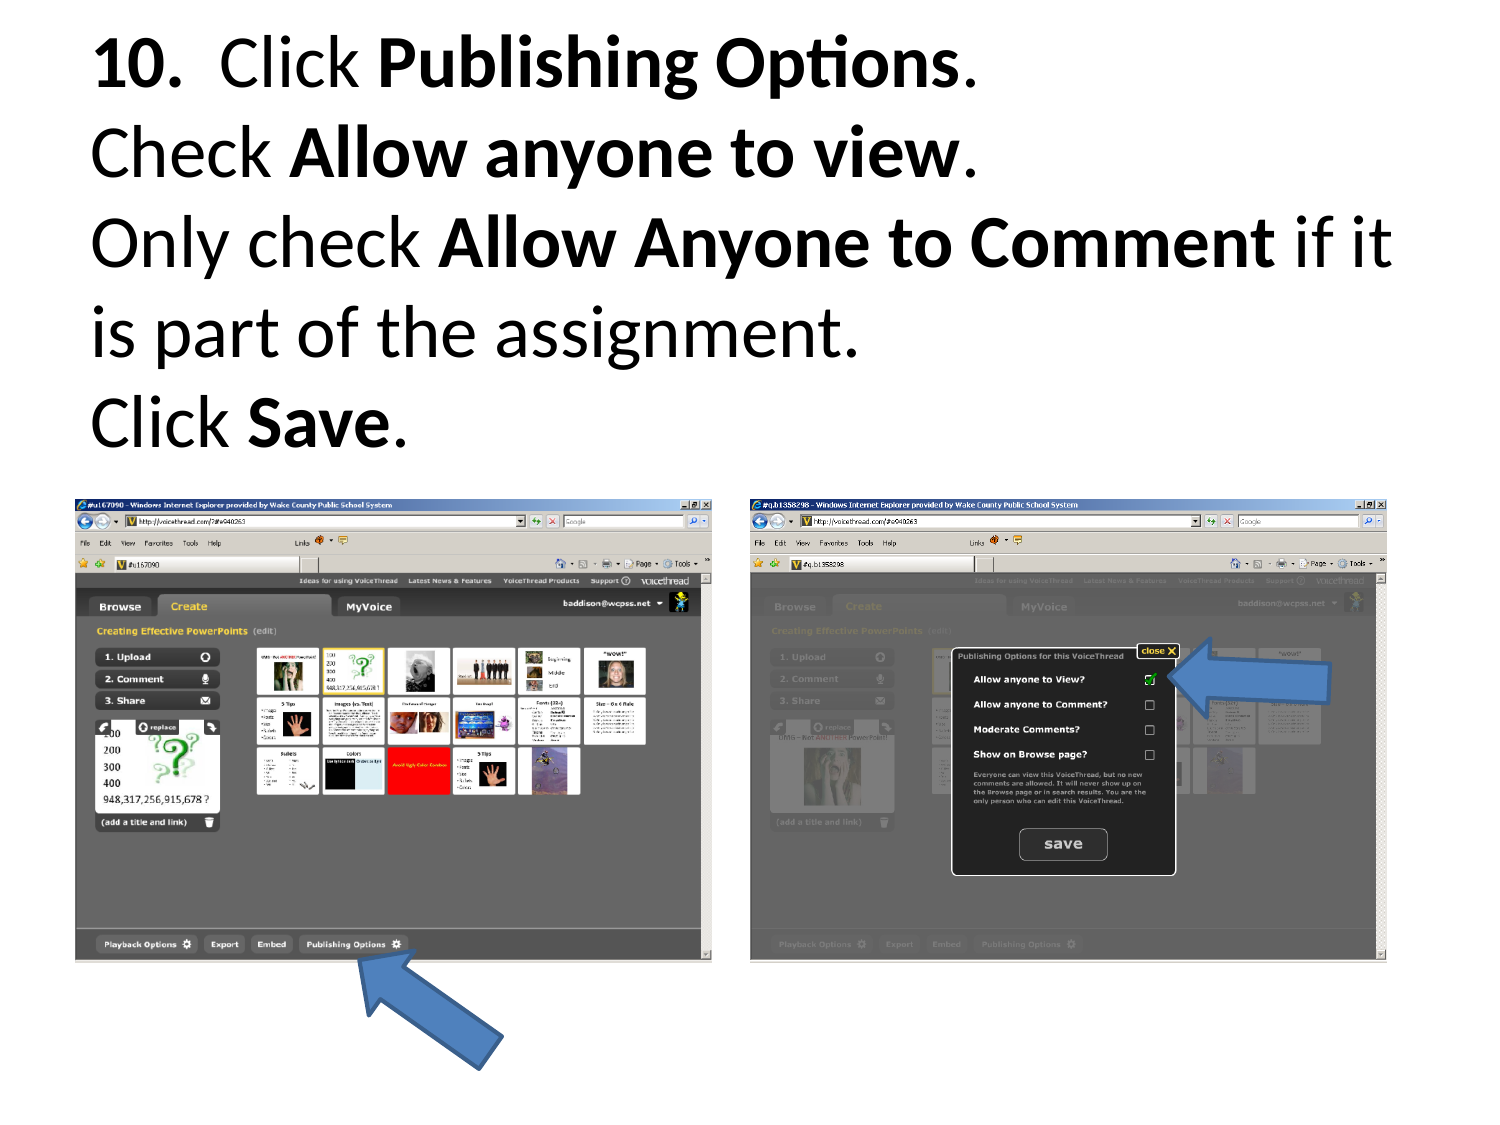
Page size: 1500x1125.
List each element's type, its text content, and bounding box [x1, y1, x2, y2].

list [74, 499, 712, 963]
picture [749, 499, 1387, 963]
text_box [359, 972, 504, 1071]
title 10. Click Publishing Options. Check Allow anyone to view. Only check Allow Anyone to Comment if it is part of the assignment. Click Save. [75, 0, 1425, 550]
